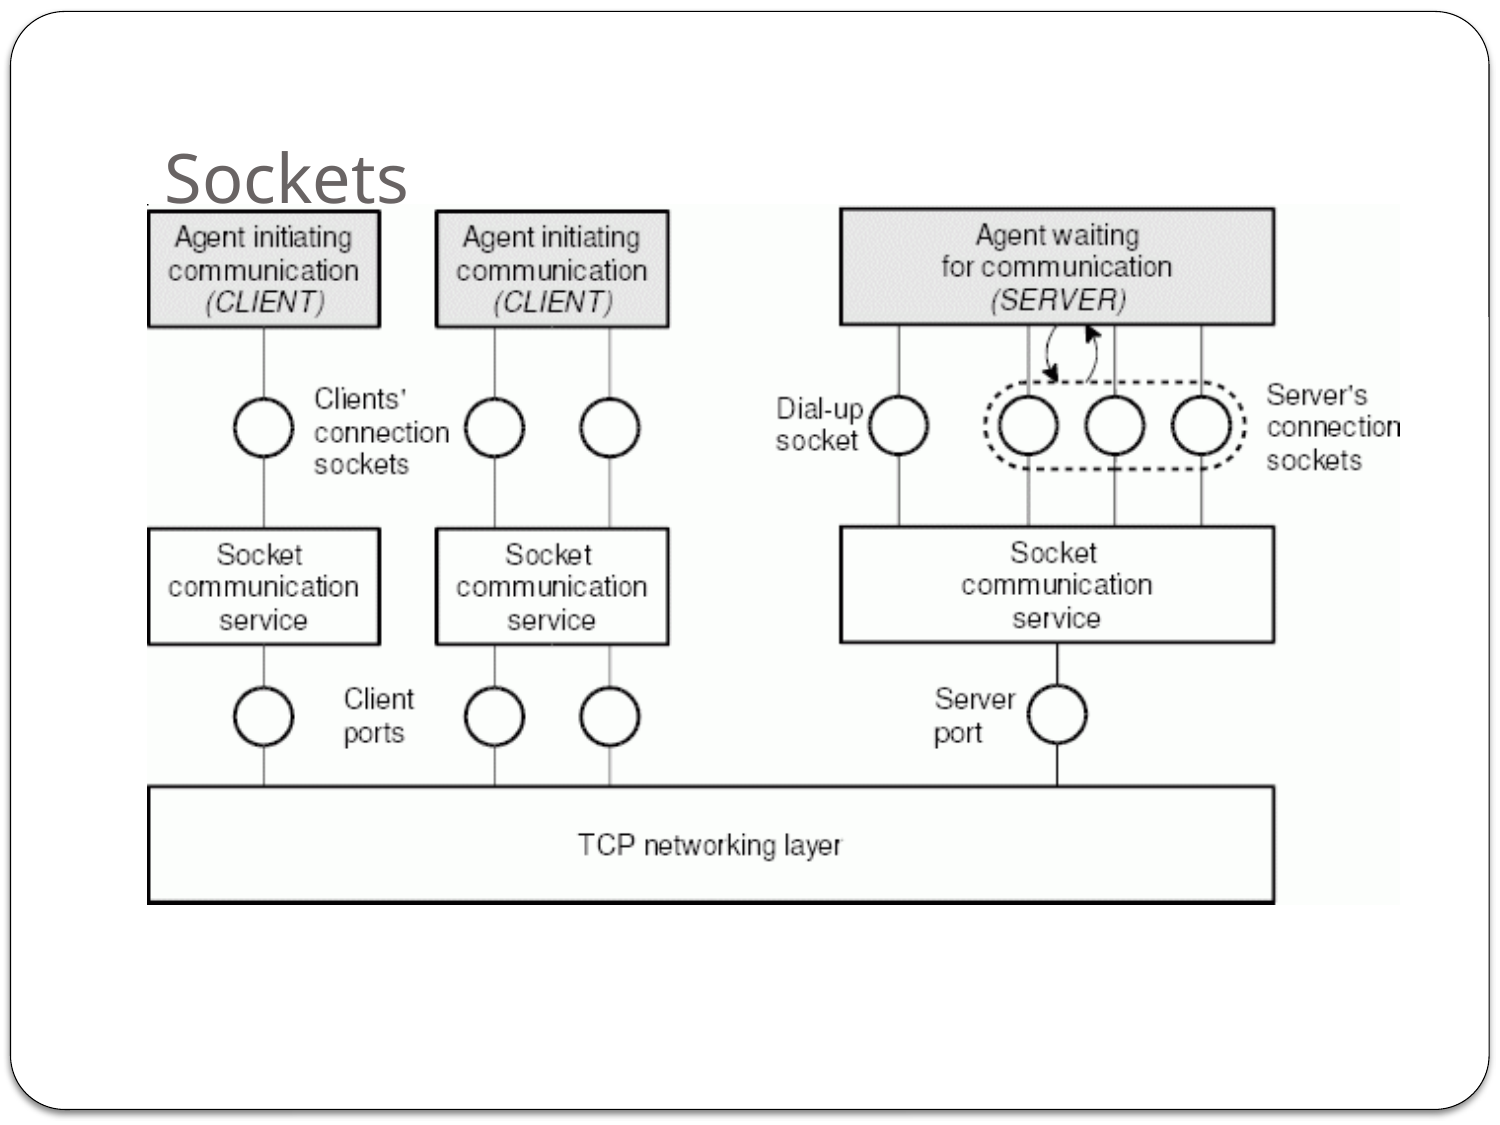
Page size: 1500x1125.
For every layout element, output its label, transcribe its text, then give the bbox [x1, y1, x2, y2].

title Sockets [150, 75, 1425, 233]
picture [147, 204, 1400, 905]
text_box [0, 0, 1500, 75]
